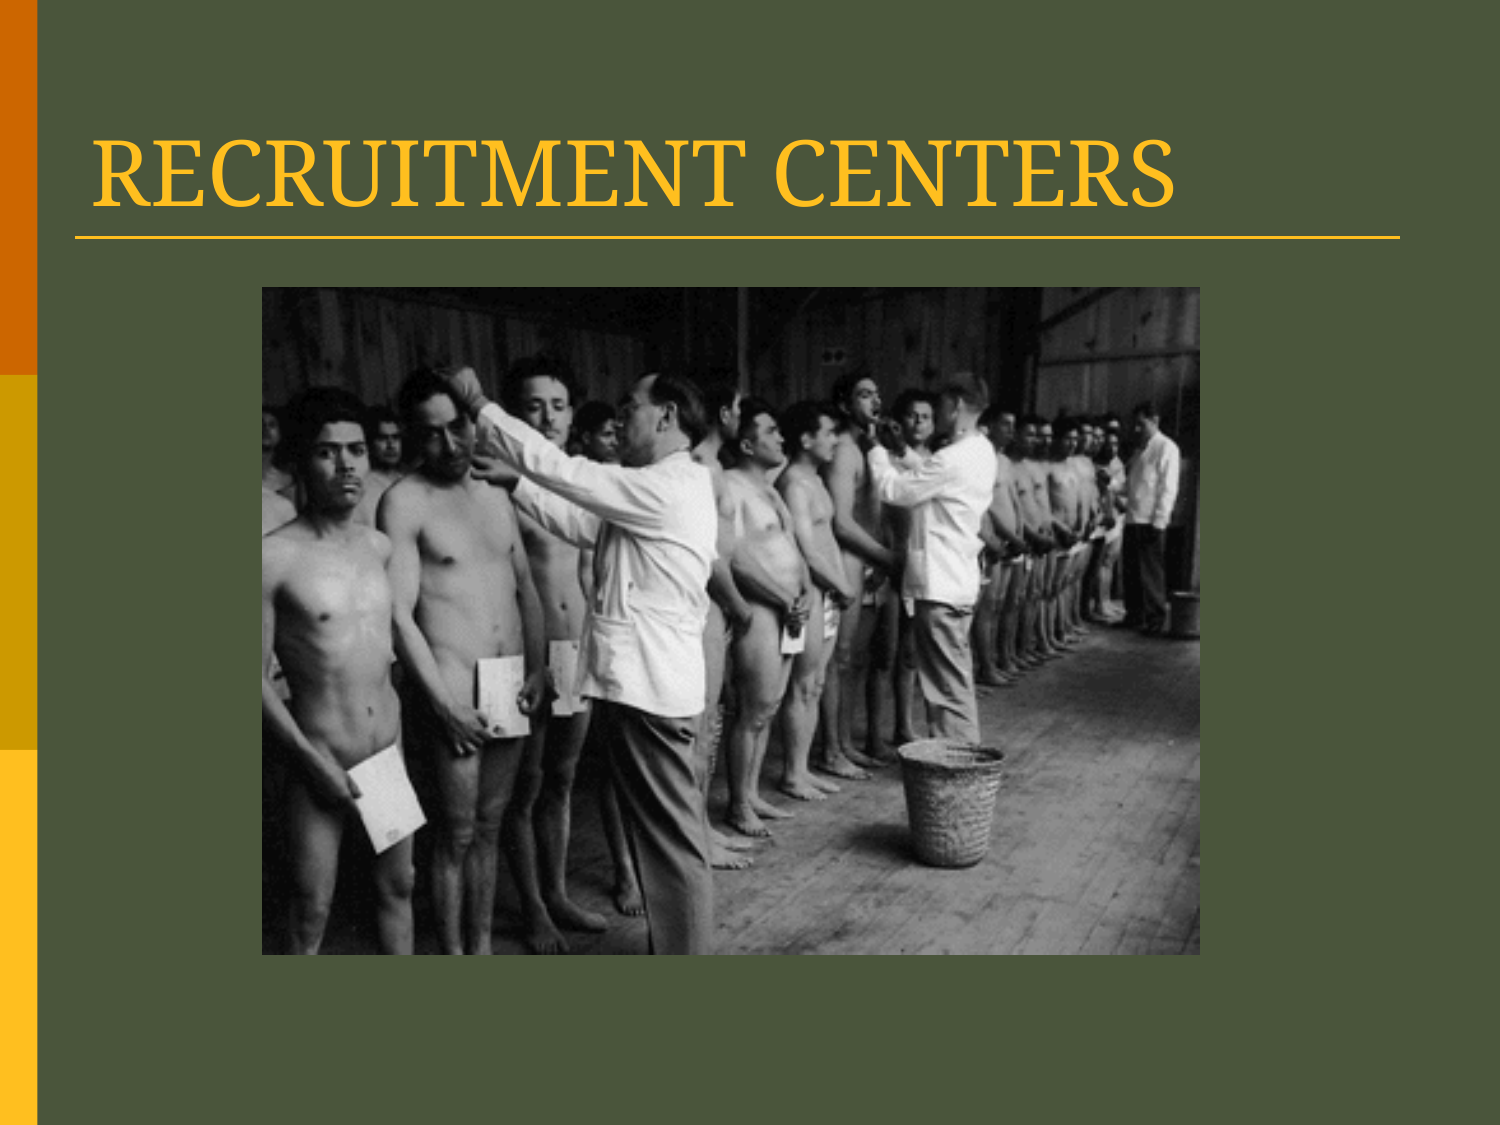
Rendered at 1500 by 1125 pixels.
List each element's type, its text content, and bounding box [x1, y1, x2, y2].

title RECRUITMENT CENTERS [75, 45, 1425, 233]
picture [262, 287, 1201, 956]
